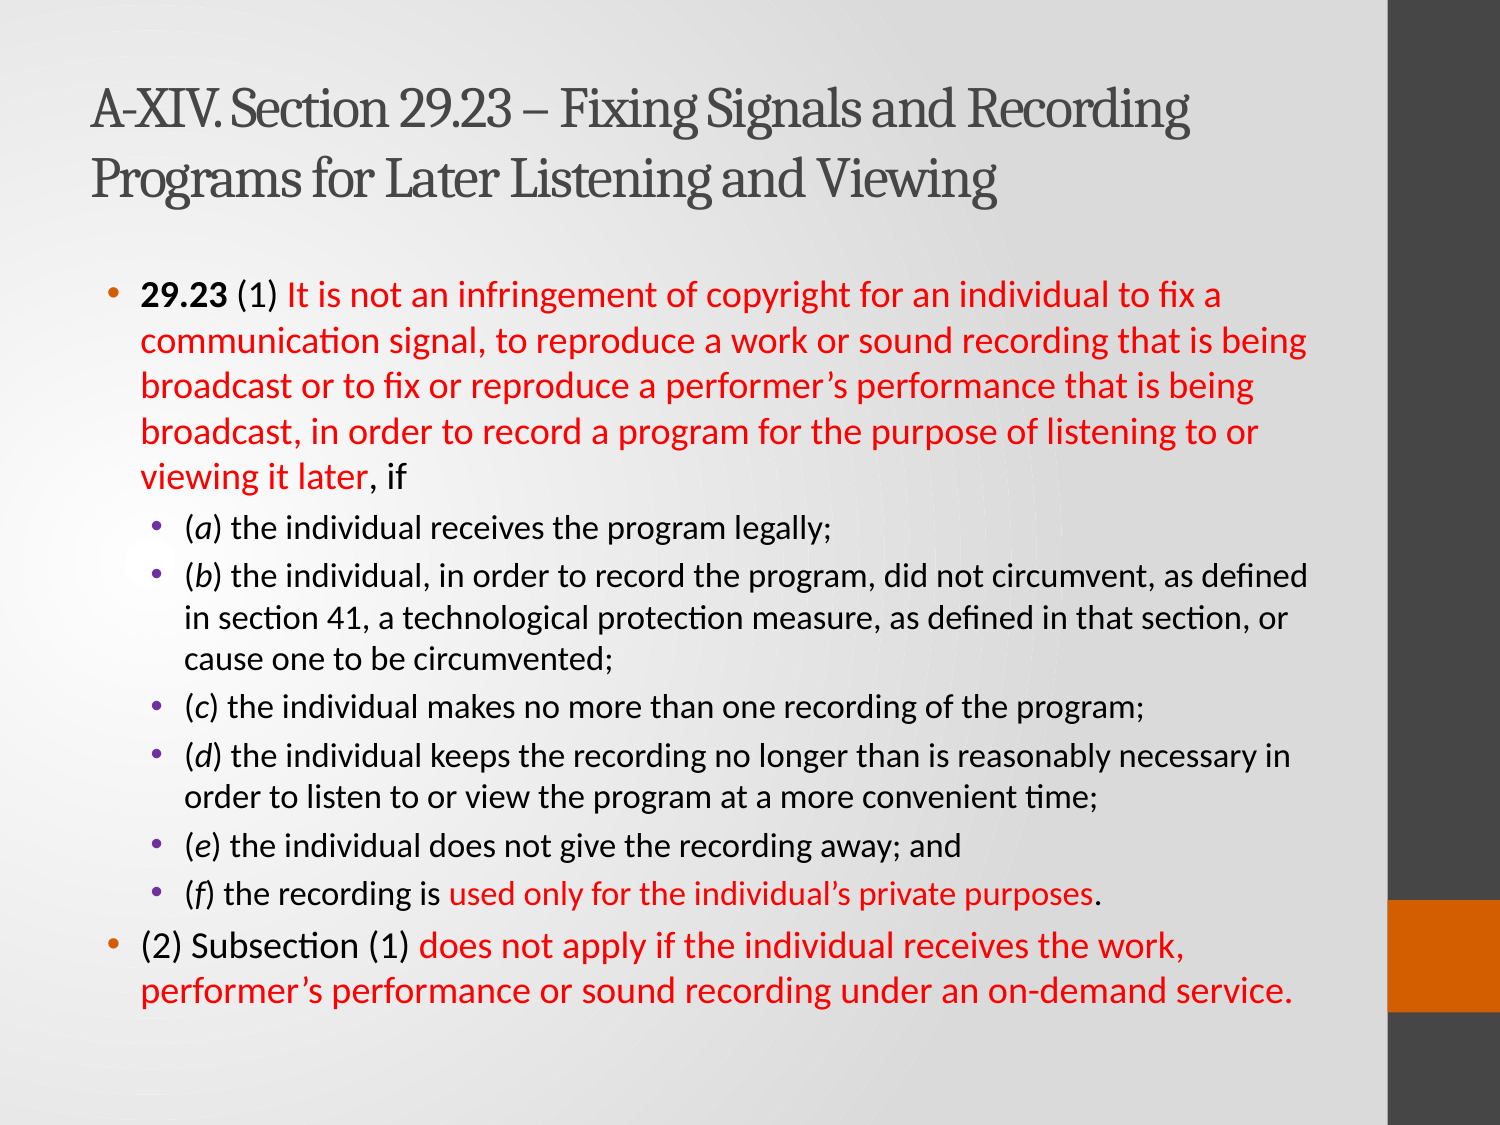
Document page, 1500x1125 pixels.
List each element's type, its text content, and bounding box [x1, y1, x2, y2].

list 29.23 (1) It is not an infringement of copyright for an individual to fix a communication signal, to reproduce a work or sound recording that is being broadcast or to fix or reproduce a performer’s performance that is being broadcast, in order to record a program for the purpose of listening to or viewing it later, if (a) the individual receives the program legally; (b) the individual, in order to record the program, did not circumvent, as defined in section 41, a technological protection measure, as defined in that section, or cause one to be circumvented; (c) the individual makes no more than one recording of the program; (d) the individual keeps the recording no longer than is reasonably necessary in order to listen to or view the program at a more convenient time; (e) the individual does not give the recording away; and (f) the recording is used only for the individual’s private purposes. (2) Subsection (1) does not apply if the individual receives the work, performer’s performance or sound recording under an on-demand service. [75, 262, 1325, 1050]
title A-XIV. Section 29.23 – Fixing Signals and Recording Programs for Later Listening and Viewing [75, 45, 1325, 233]
